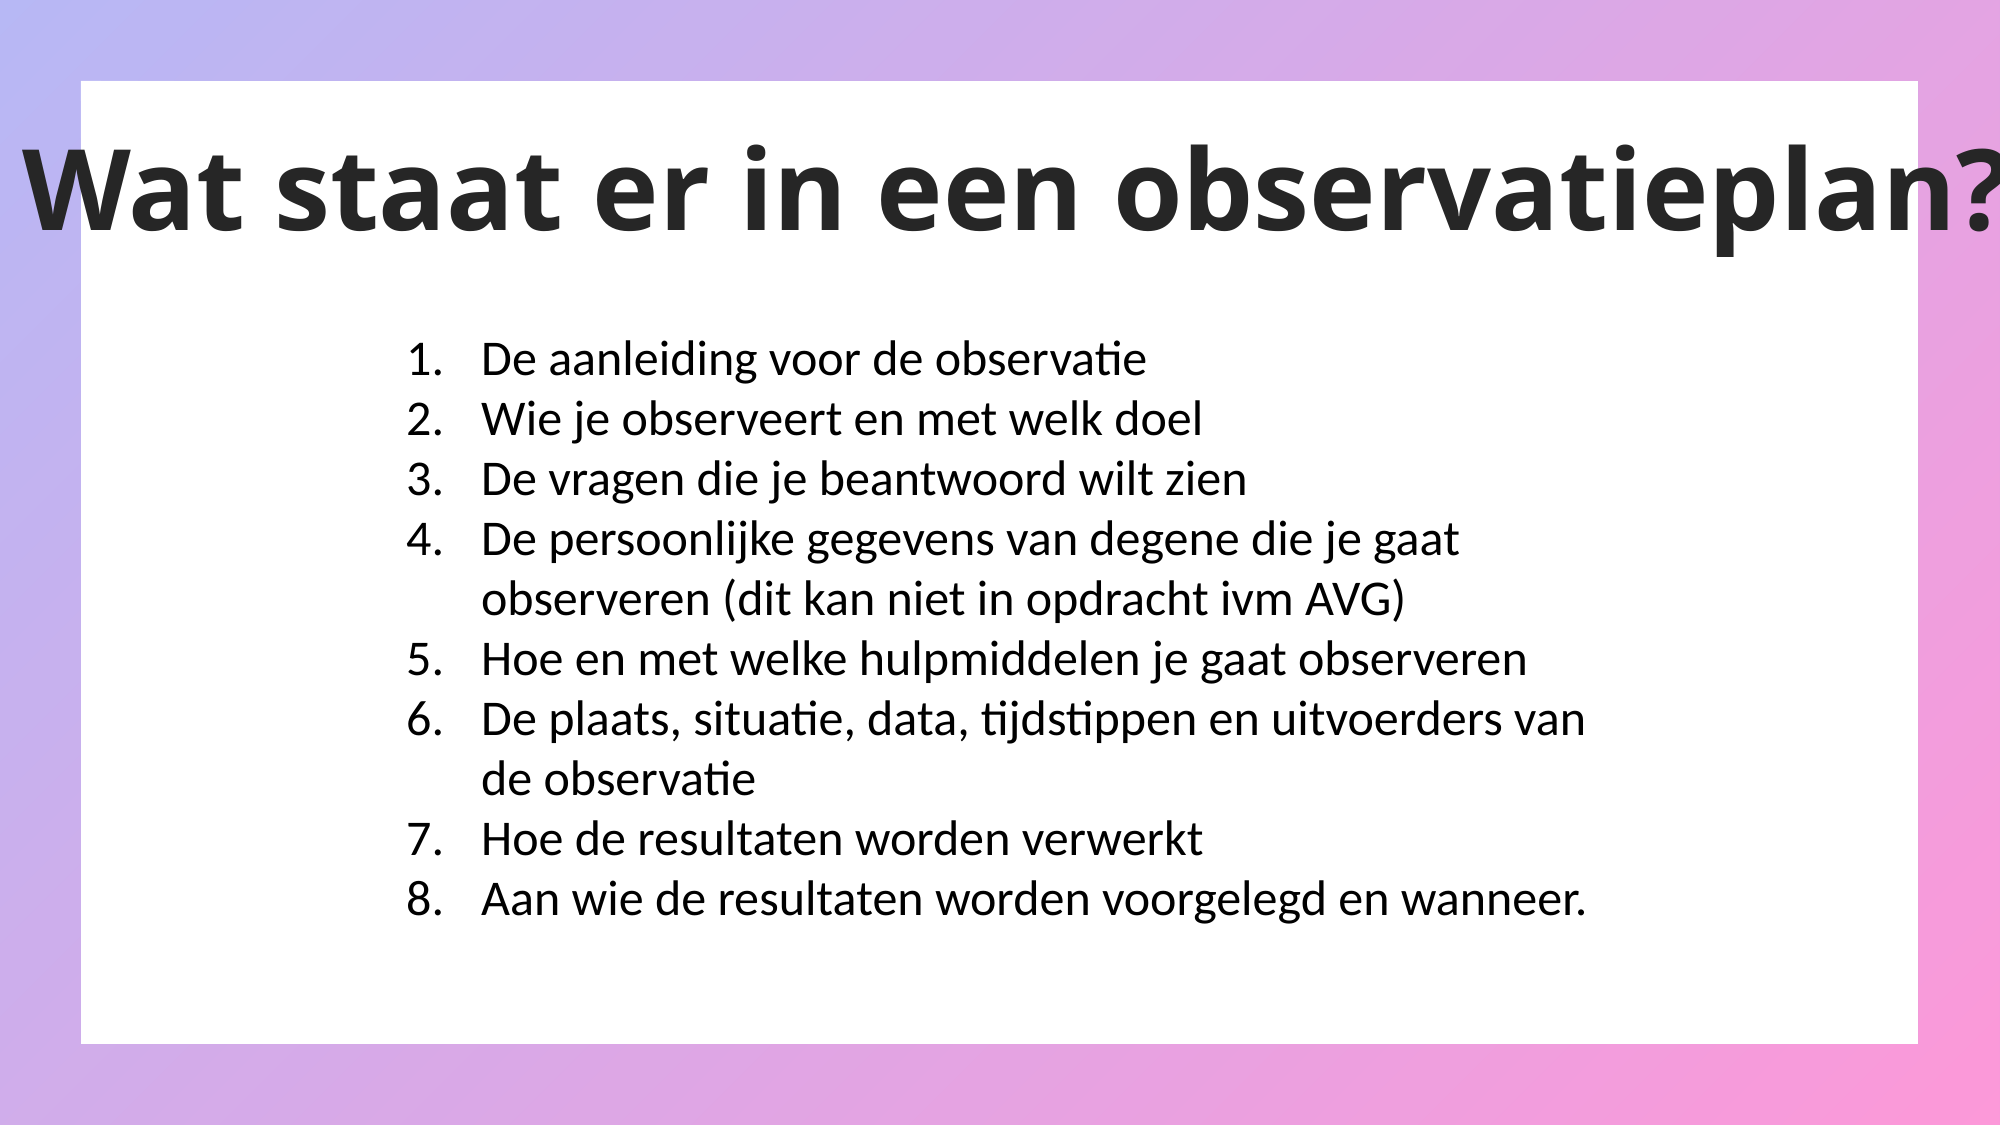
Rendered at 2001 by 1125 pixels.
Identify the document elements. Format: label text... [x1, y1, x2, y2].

text_box Wat staat er in een observatieplan? [7, 110, 2000, 261]
text_box De aanleiding voor de observatie Wie je observeert en met welk doel De vragen die je beantwoord wilt zien De persoonlijke gegevens van degene die je gaat observeren (dit kan niet in opdracht ivm AVG) Hoe en met welke hulpmiddelen je gaat observeren De plaats, situatie, data, tijdstippen en uitvoerders van de observatie Hoe de resultaten worden verwerkt Aan wie de resultaten worden voorgelegd en wanneer. [391, 317, 1609, 933]
